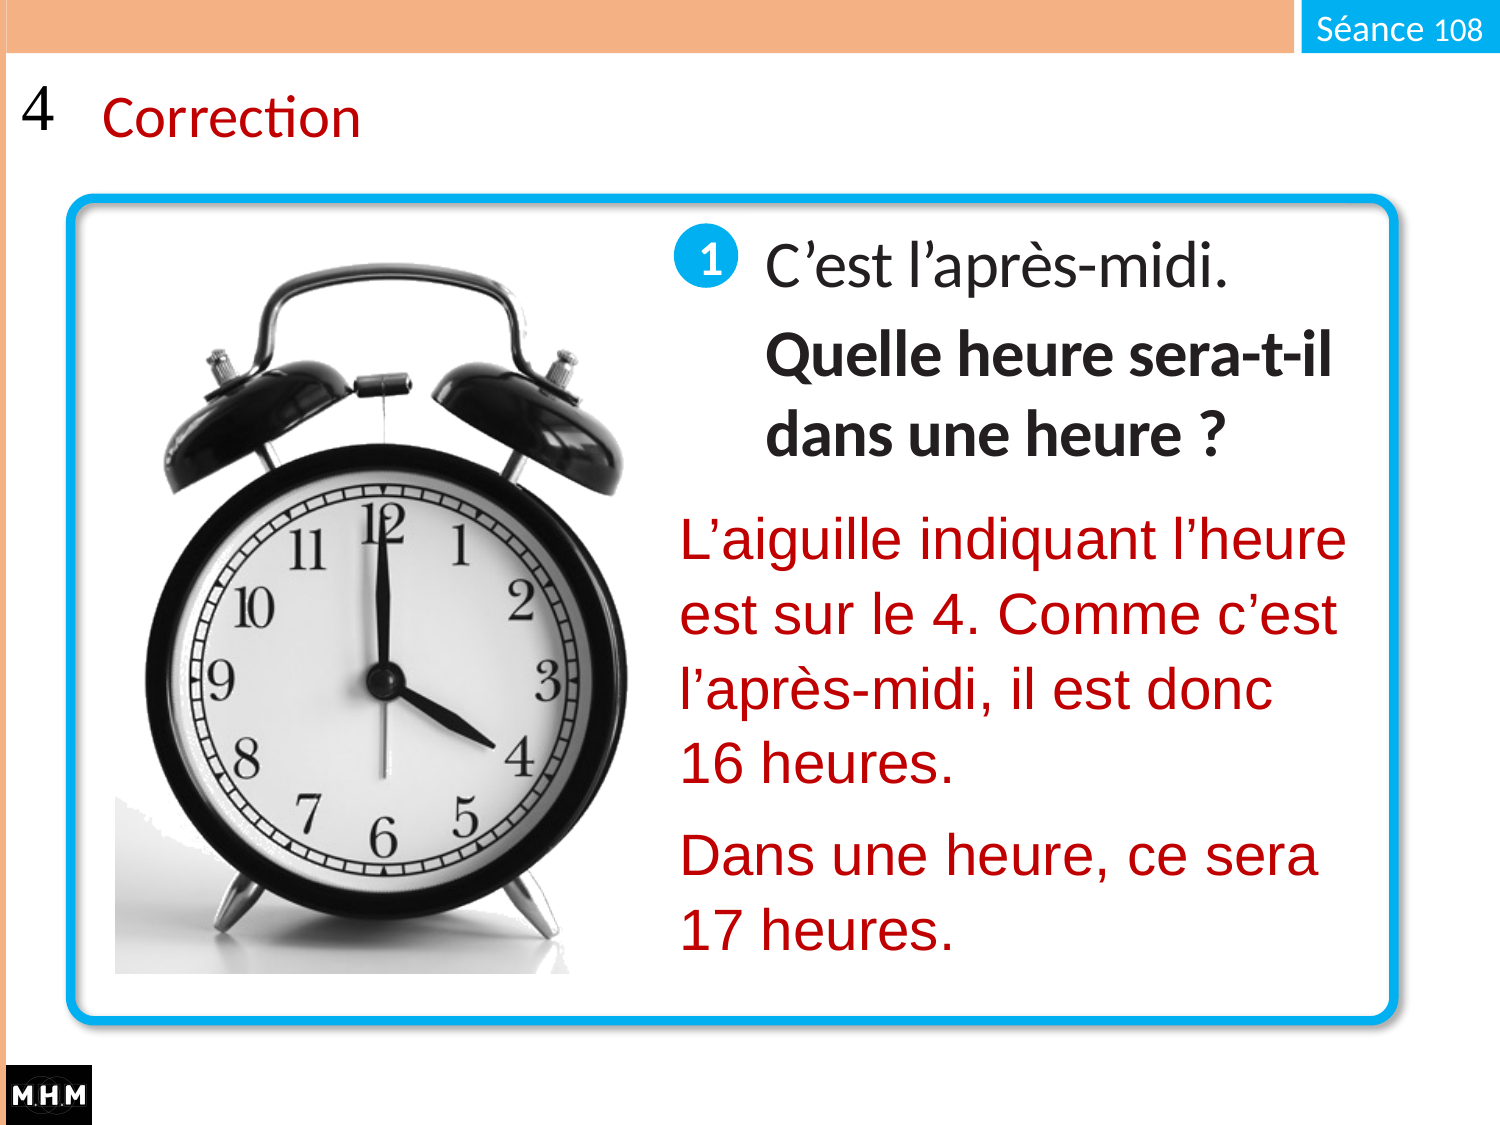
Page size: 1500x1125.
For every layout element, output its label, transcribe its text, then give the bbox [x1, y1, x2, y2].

text_box 1 [672, 222, 740, 289]
text_box L’aiguille indiquant l’heure est sur le 4. Comme c’est l’après-midi, il est donc 16 heures. Dans une heure, ce sera 17 heures. [668, 488, 1370, 949]
text_box C’est l’après-midi. Quelle heure sera-t-il dans une heure ? [749, 213, 1370, 417]
picture [114, 228, 668, 974]
picture [6, 1065, 92, 1125]
title Correction [87, 32, 1382, 158]
text_box [69, 197, 1395, 1022]
